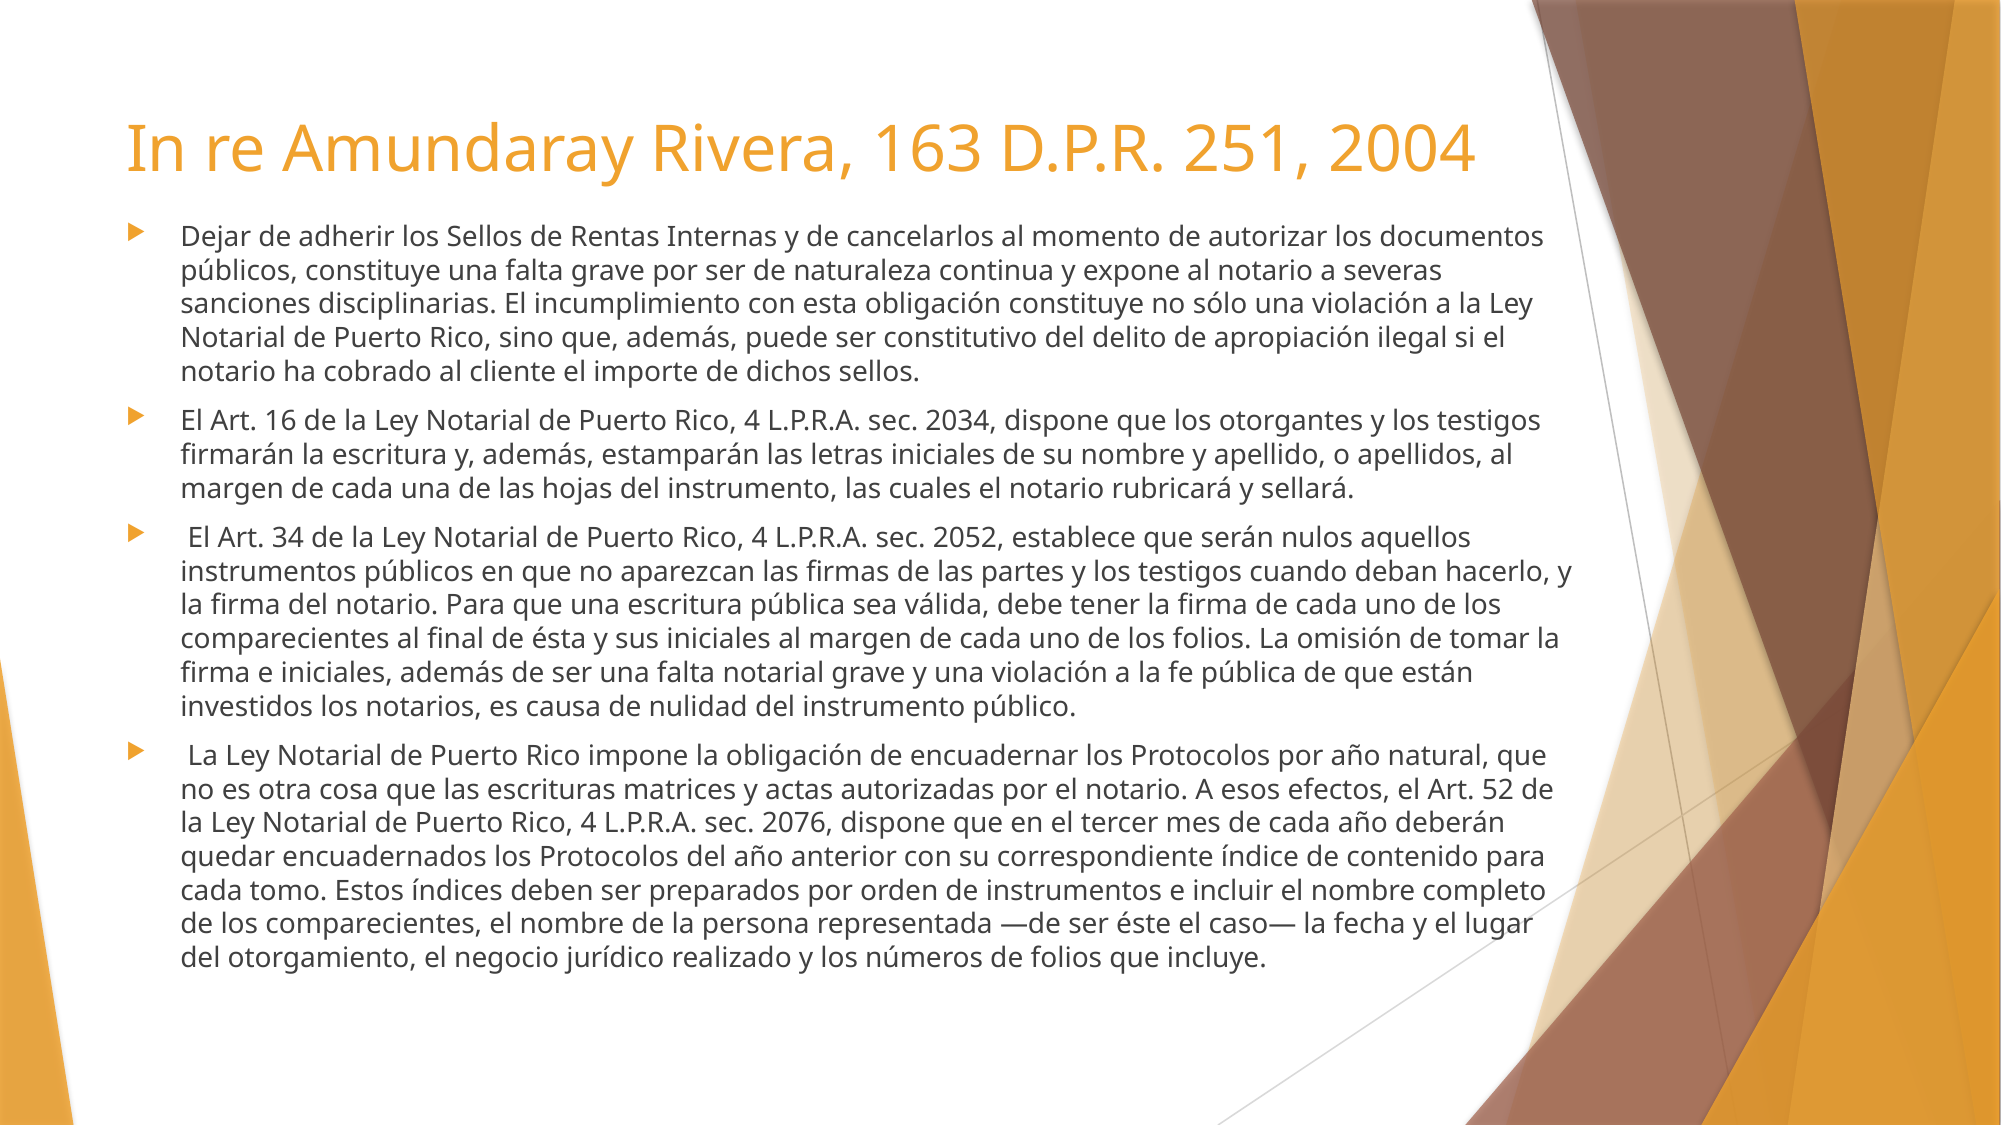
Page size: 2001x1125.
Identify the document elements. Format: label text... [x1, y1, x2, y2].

list Dejar de adherir los Sellos de Rentas Internas y de cancelarlos al momento de autorizar los documentos públicos, constituye una falta grave por ser de naturaleza continua y expone al notario a severas sanciones disciplinarias. El incumplimiento con esta obligación constituye no sólo una violación a la Ley Notarial de Puerto Rico, sino que, además, puede ser constitutivo del delito de apropiación ilegal si el notario ha cobrado al cliente el importe de dichos sellos. El Art. 16 de la Ley Notarial de Puerto Rico, 4 L.P.R.A. sec. 2034, dispone que los otorgantes y los testigos firmarán la escritura y, además, estamparán las letras iniciales de su nombre y apellido, o apellidos, al margen de cada una de las hojas del instrumento, las cuales el notario rubricará y sellará. El Art. 34 de la Ley Notarial de Puerto Rico, 4 L.P.R.A. sec. 2052, establece que serán nulos aquellos instrumentos públicos en que no aparezcan las firmas de las partes y los testigos cuando deban hacerlo, y la firma del notario. Para que una escritura pública sea válida, debe tener la firma de cada uno de los comparecientes al final de ésta y sus iniciales al margen de cada uno de los folios. La omisión de tomar la firma e iniciales, además de ser una falta notarial grave y una violación a la fe pública de que están investidos los notarios, es causa de nulidad del instrumento público. La Ley Notarial de Puerto Rico impone la obligación de encuadernar los Protocolos por año natural, que no es otra cosa que las escrituras matrices y actas autorizadas por el notario. A esos efectos, el Art. 52 de la Ley Notarial de Puerto Rico, 4 L.P.R.A. sec. 2076, dispone que en el tercer mes de cada año deberán quedar encuadernados los Protocolos del año anterior con su correspondiente índice de contenido para cada tomo. Estos índices deben ser preparados por orden de instrumentos e incluir el nombre completo de los comparecientes, el nombre de la persona representada —de ser éste el caso— la fecha y el lugar del otorgamiento, el negocio jurídico realizado y los números de folios que incluye. [111, 210, 1592, 992]
title In re Amundaray Rivera, 163 D.P.R. 251, 2004 [111, 99, 1522, 210]
